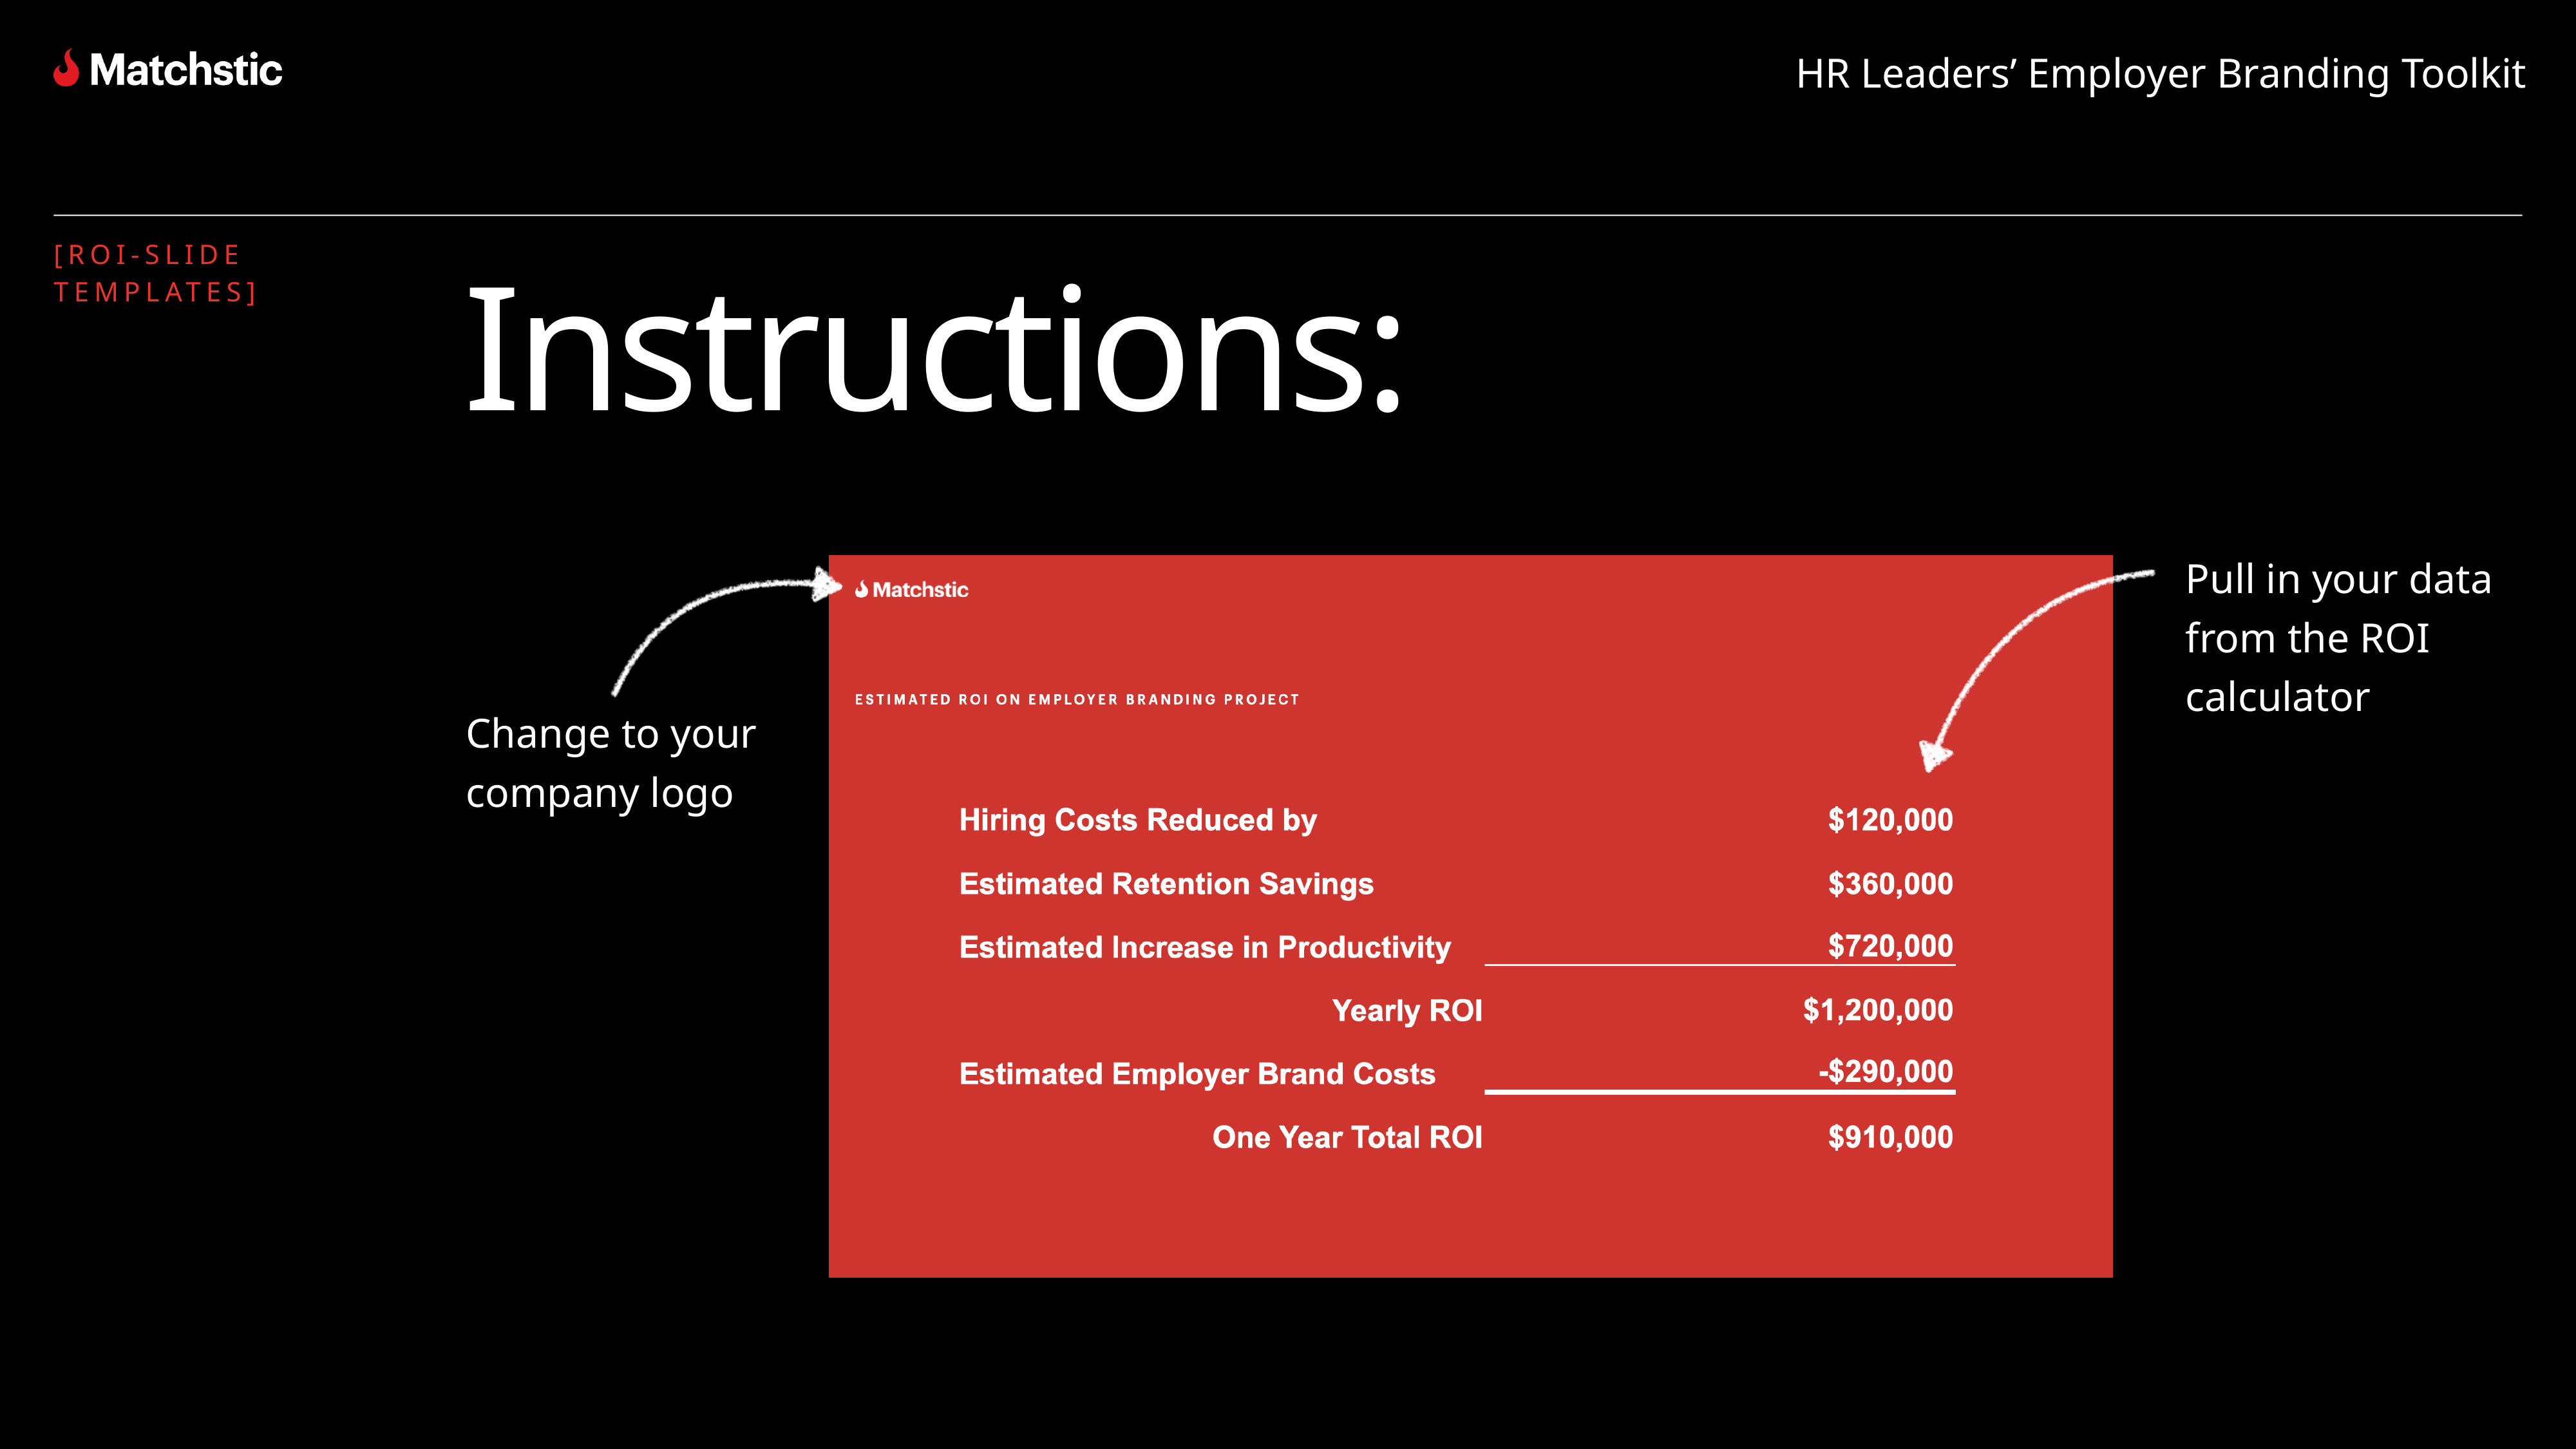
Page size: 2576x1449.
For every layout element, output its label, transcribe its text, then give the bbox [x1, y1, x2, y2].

picture [53, 48, 282, 86]
picture [609, 555, 2161, 1278]
text_box HR Leaders’ Employer Branding Toolkit [1722, 37, 2528, 101]
text_box Instructions: [463, 273, 2521, 446]
text_box [ROI-slide templates] [53, 232, 375, 339]
text_box Pull in your data from the ROI calculator [2186, 542, 2524, 837]
text_box Change to your company logo [466, 697, 788, 870]
